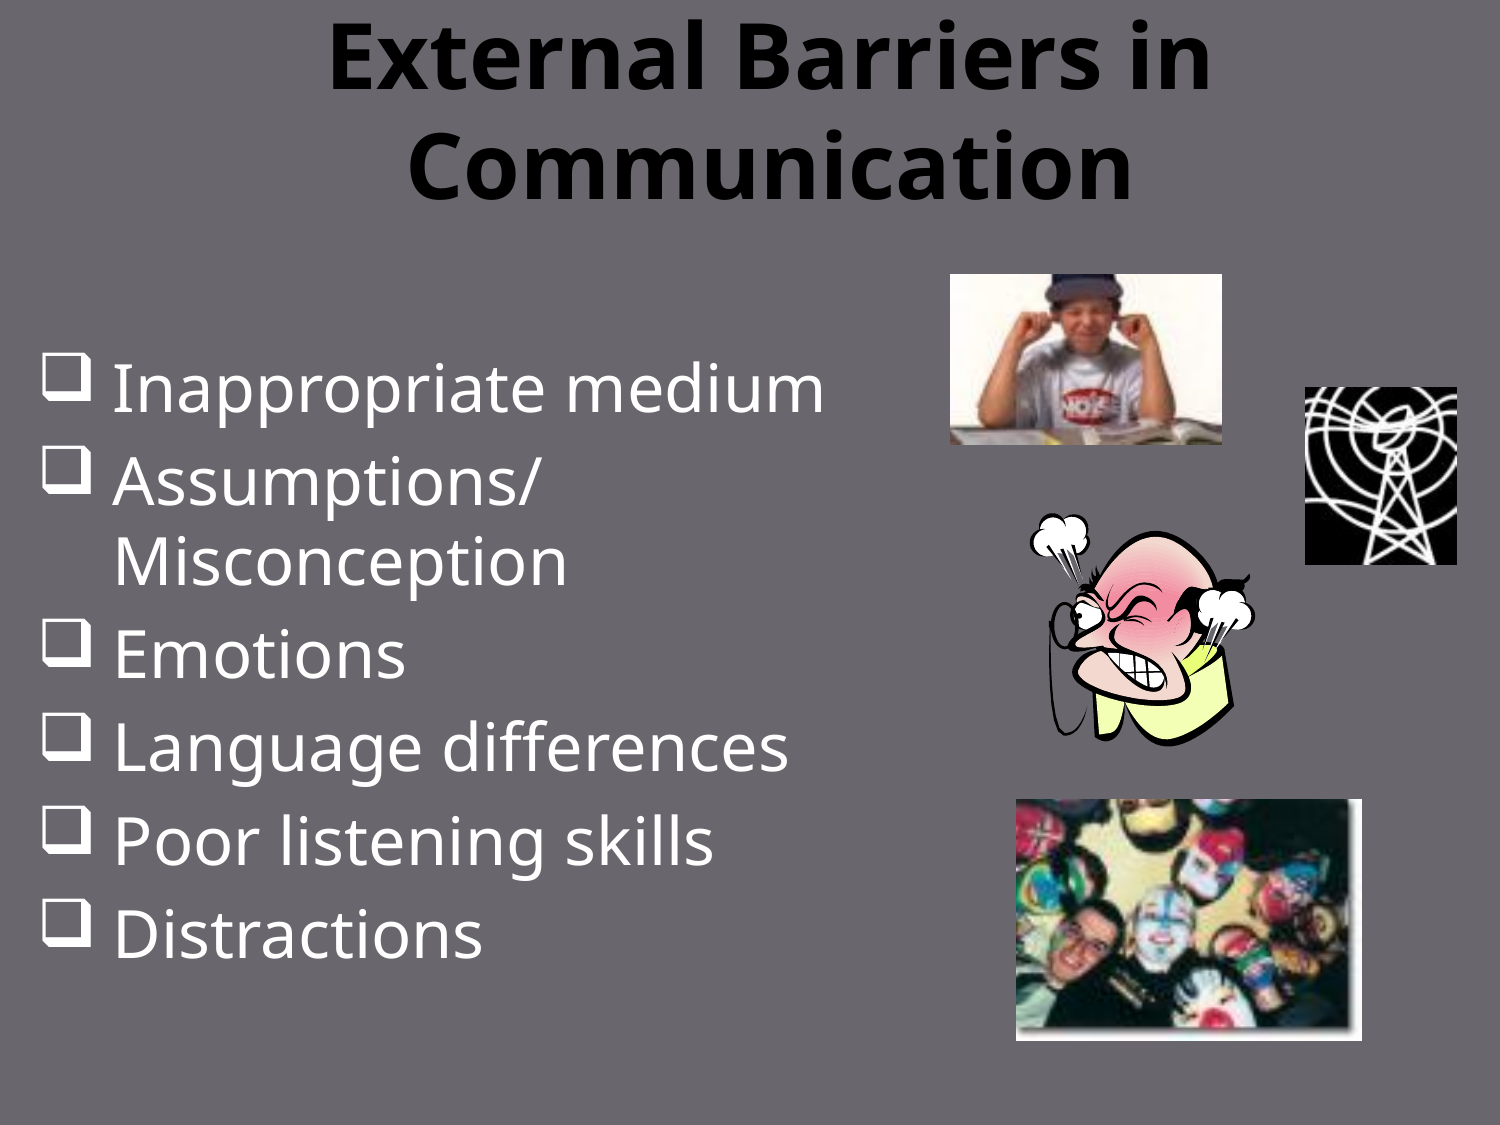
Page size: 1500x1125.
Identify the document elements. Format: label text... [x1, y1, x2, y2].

text_box Inappropriate medium Assumptions/Misconception Emotions Language differences Poor listening skills Distractions [22, 338, 1012, 1081]
picture [1305, 387, 1458, 565]
picture [1027, 512, 1258, 750]
picture [949, 274, 1222, 445]
picture [1016, 799, 1362, 1041]
title External Barriers in Communication [0, 0, 1500, 216]
